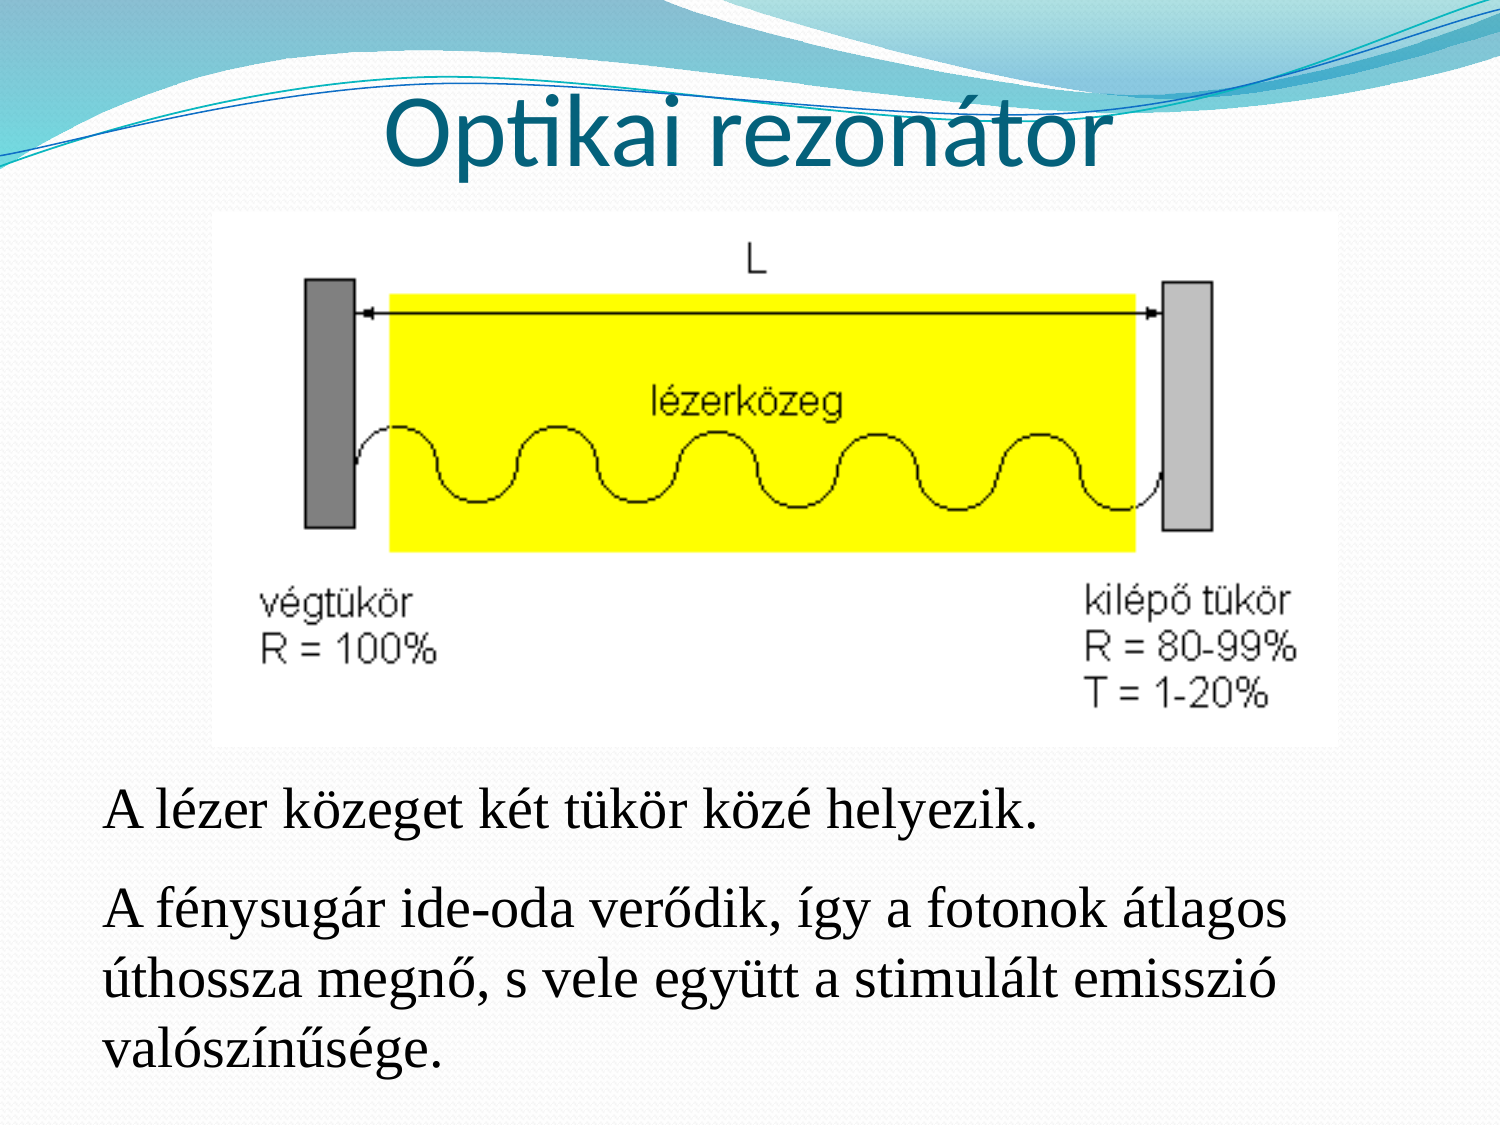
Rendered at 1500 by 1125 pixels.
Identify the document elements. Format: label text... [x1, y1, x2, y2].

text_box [212, 212, 1338, 747]
text_box A lézer közeget két tükör közé helyezik. A fénysugár ide-oda verődik, így a fotonok átlagos úthossza megnő, s vele együtt a stimulált emisszió valószínűsége. [87, 762, 1413, 1087]
title Optikai rezonátor [112, 0, 1388, 188]
